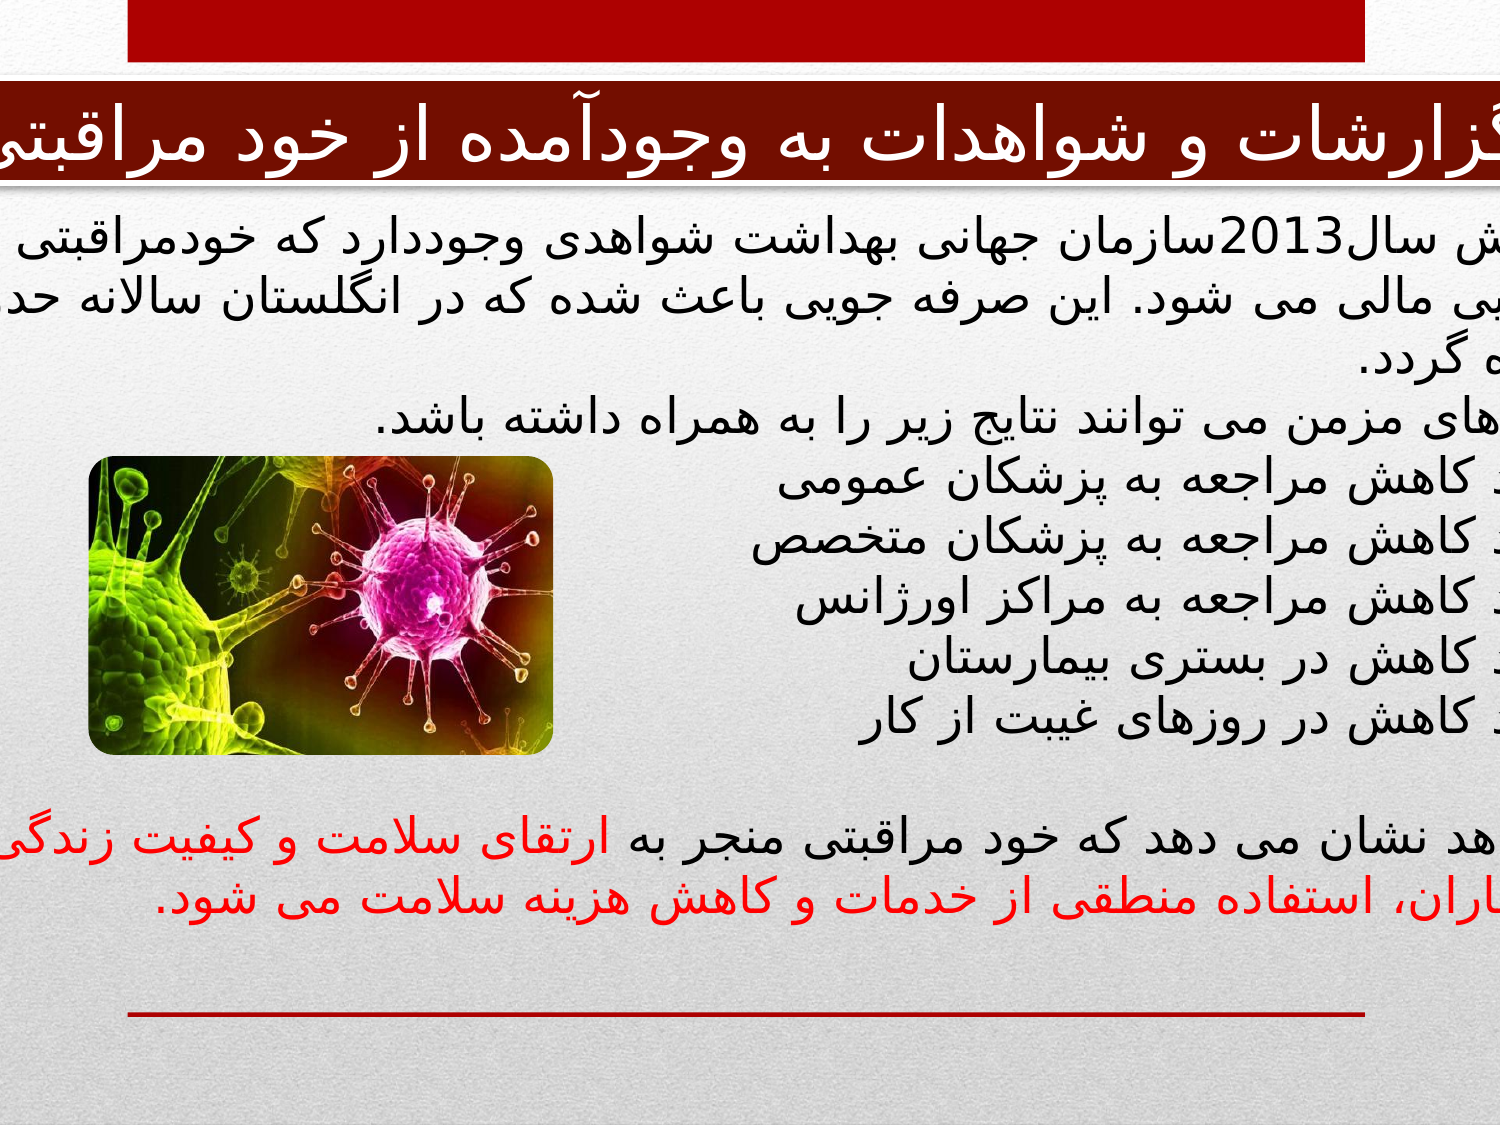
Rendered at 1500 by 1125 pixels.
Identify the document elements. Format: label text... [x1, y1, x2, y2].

text_box گزارشات و شواهدات به وجودآمده از خود مراقبتی [0, 75, 1500, 186]
text_box طبق گزارش سال2013سازمان جهانی بهداشت شواهدی وجوددارد که خودمراقبتی باعث 7درصد صرفه جویی مالی می شود. این صرفه جویی باعث شده که در انگلستان سالانه حدود4/4میلیارد پوند ذخیره گردد. در بیماری های مزمن می توانند نتایج زیر را به همراه داشته باشد. 40درصد کاهش مراجعه به پزشکان عمومی 17درصد کاهش مراجعه به پزشکان متخصص 50درصد کاهش مراجعه به مراکز اورژانس 50درصد کاهش در بستری بیمارستان 50درصد کاهش در روزهای غیبت از کار این شواهد نشان می دهد که خود مراقبتی منجر به ارتقای سلامت و کیفیت زندگی، افزایش رضایت بیماران، استفاده منطقی از خدمات و کاهش هزینه سلامت می شود. [0, 196, 1500, 931]
picture [87, 455, 554, 756]
